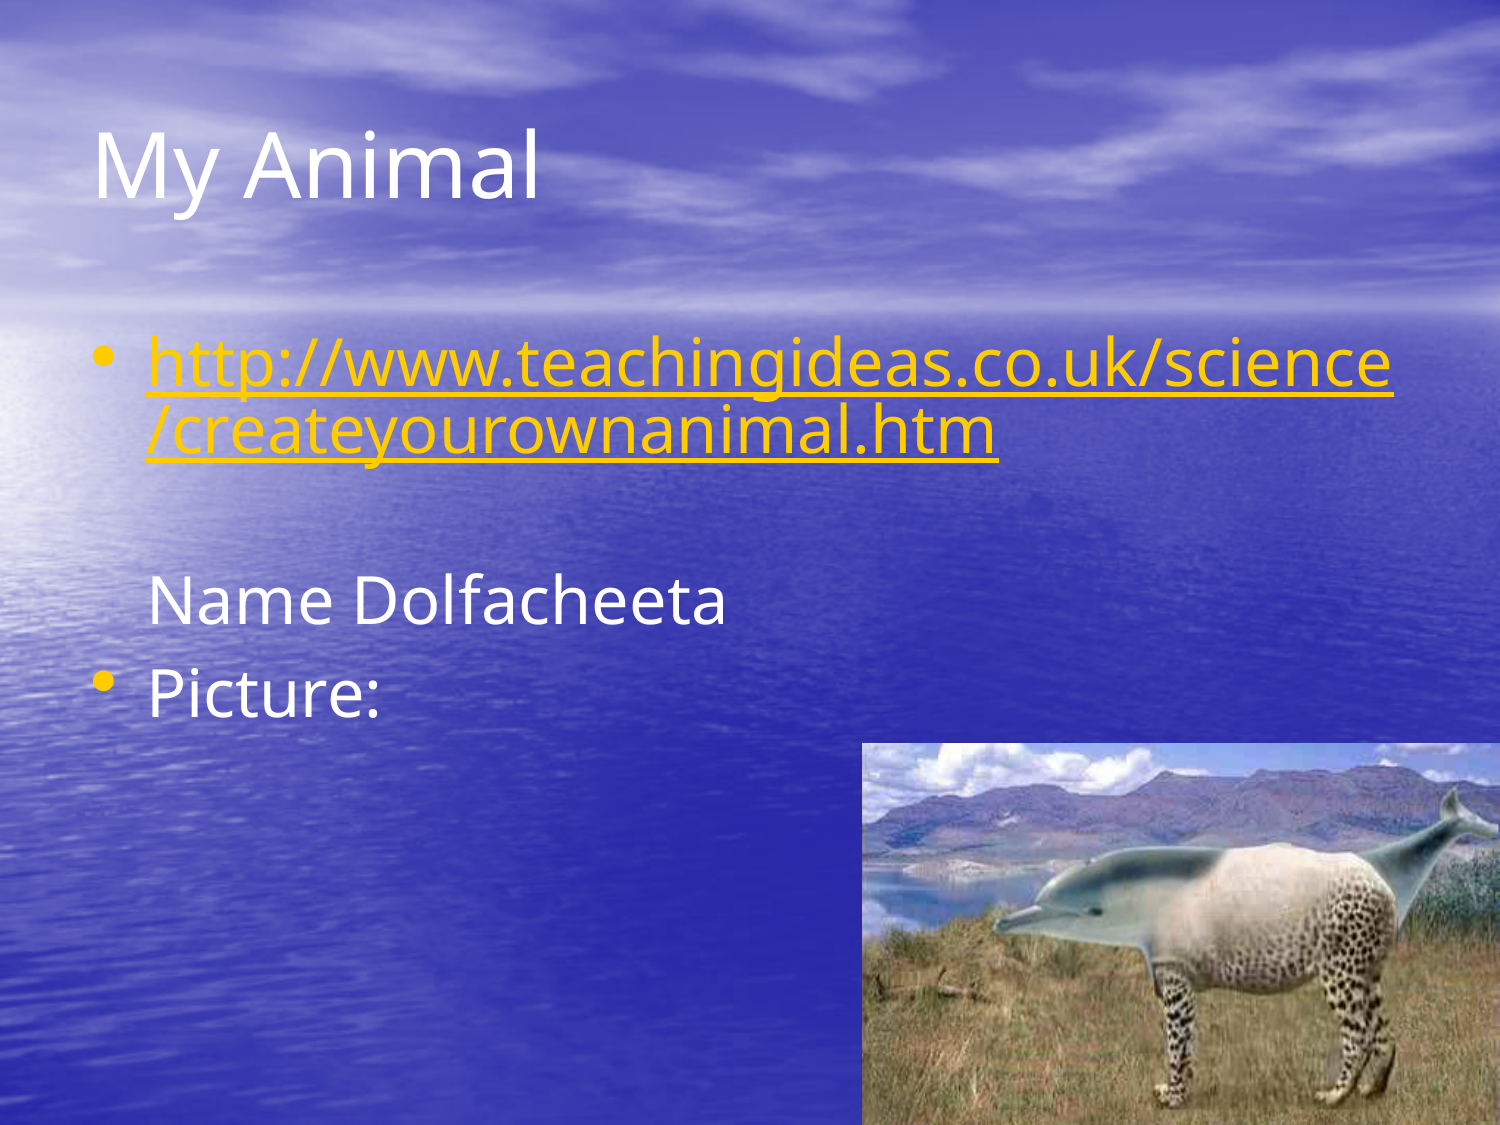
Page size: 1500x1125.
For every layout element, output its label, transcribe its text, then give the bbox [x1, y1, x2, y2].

list http://www.teachingideas.co.uk/science/createyourownanimal.htm Name Dolfacheeta Picture: [74, 312, 1426, 988]
picture [862, 743, 1500, 1125]
title My Animal [74, 47, 1426, 276]
